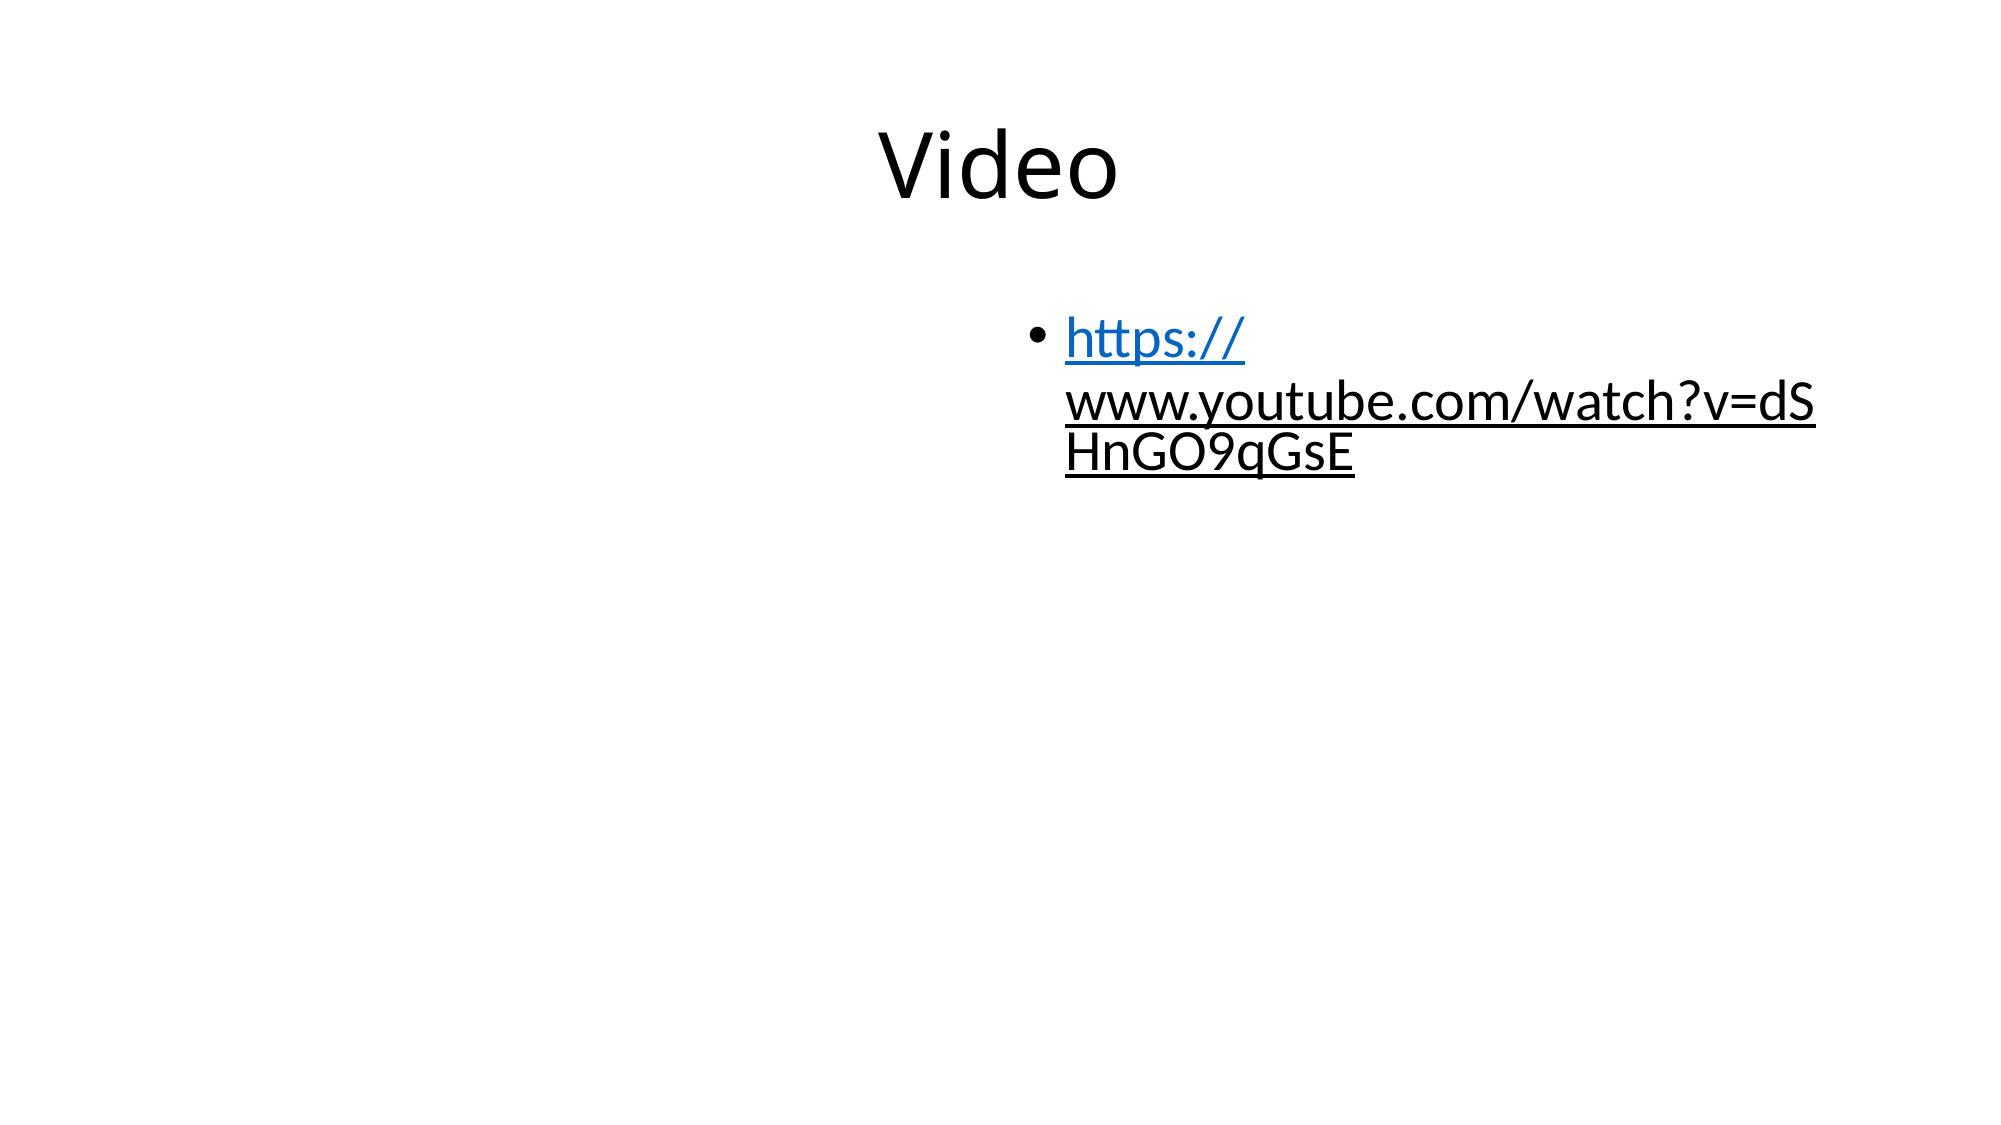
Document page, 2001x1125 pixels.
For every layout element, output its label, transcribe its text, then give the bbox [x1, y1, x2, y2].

title Video [137, 59, 1863, 278]
list https://www.youtube.com/watch?v=dSHnGO9qGsE [1012, 299, 1863, 1014]
